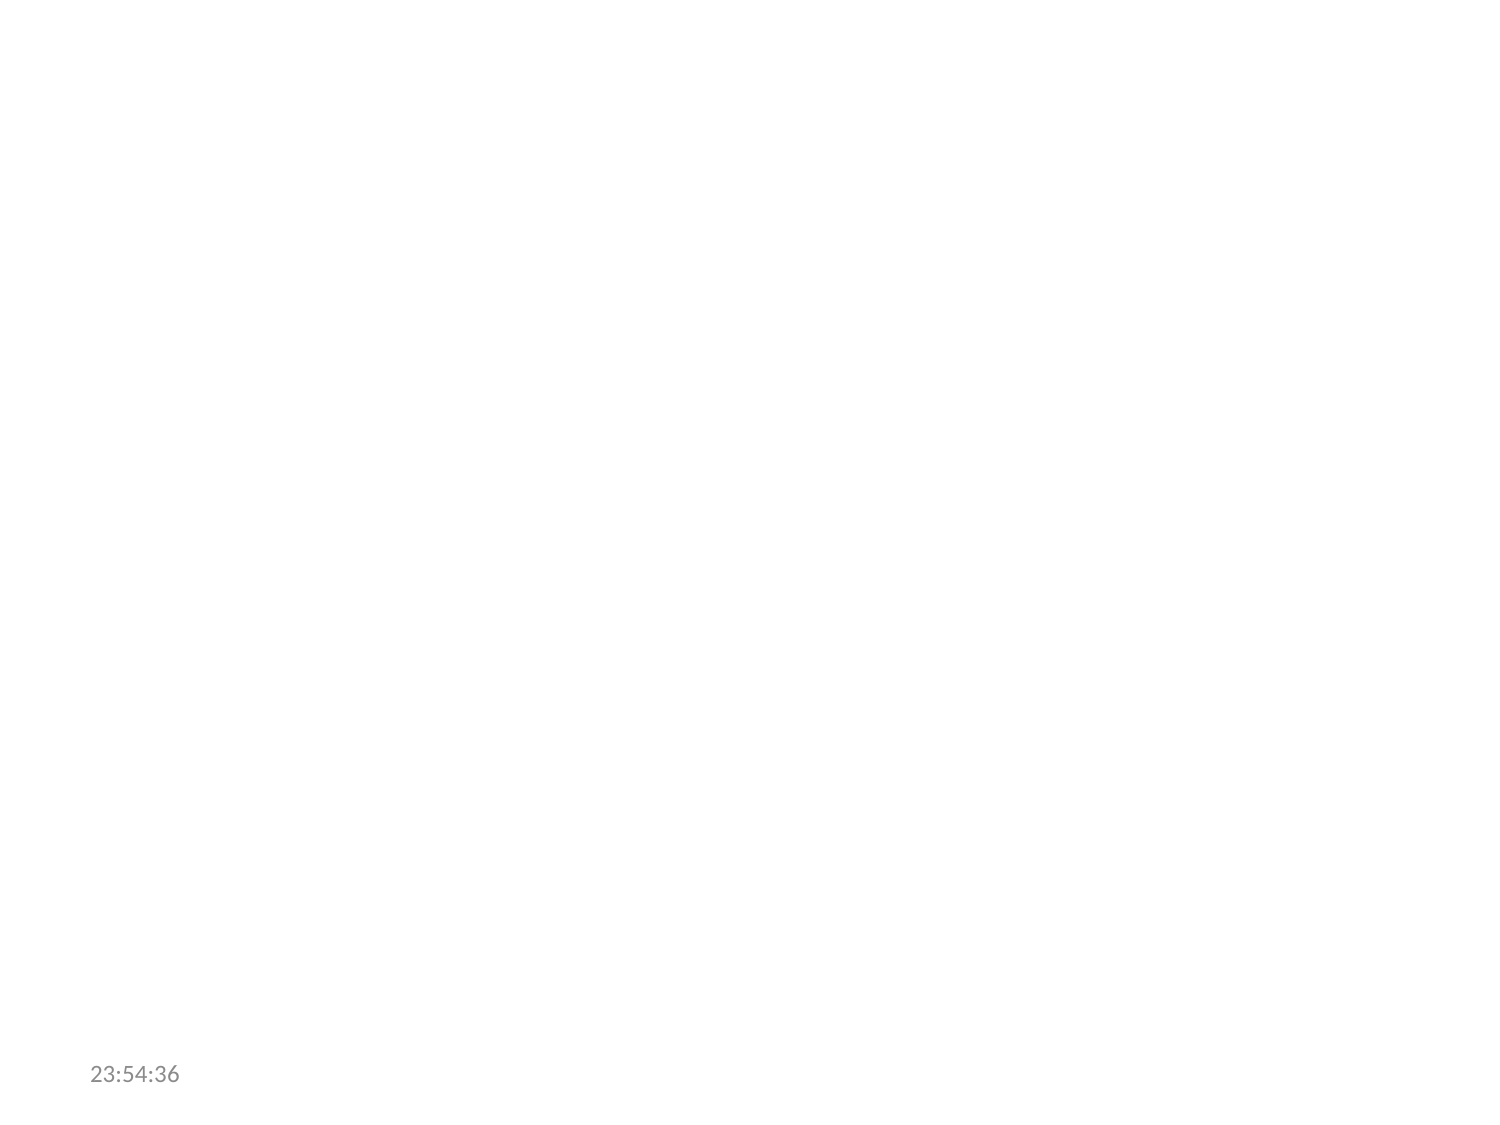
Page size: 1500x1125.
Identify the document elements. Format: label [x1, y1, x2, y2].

slide_number [75, 1042, 425, 1103]
